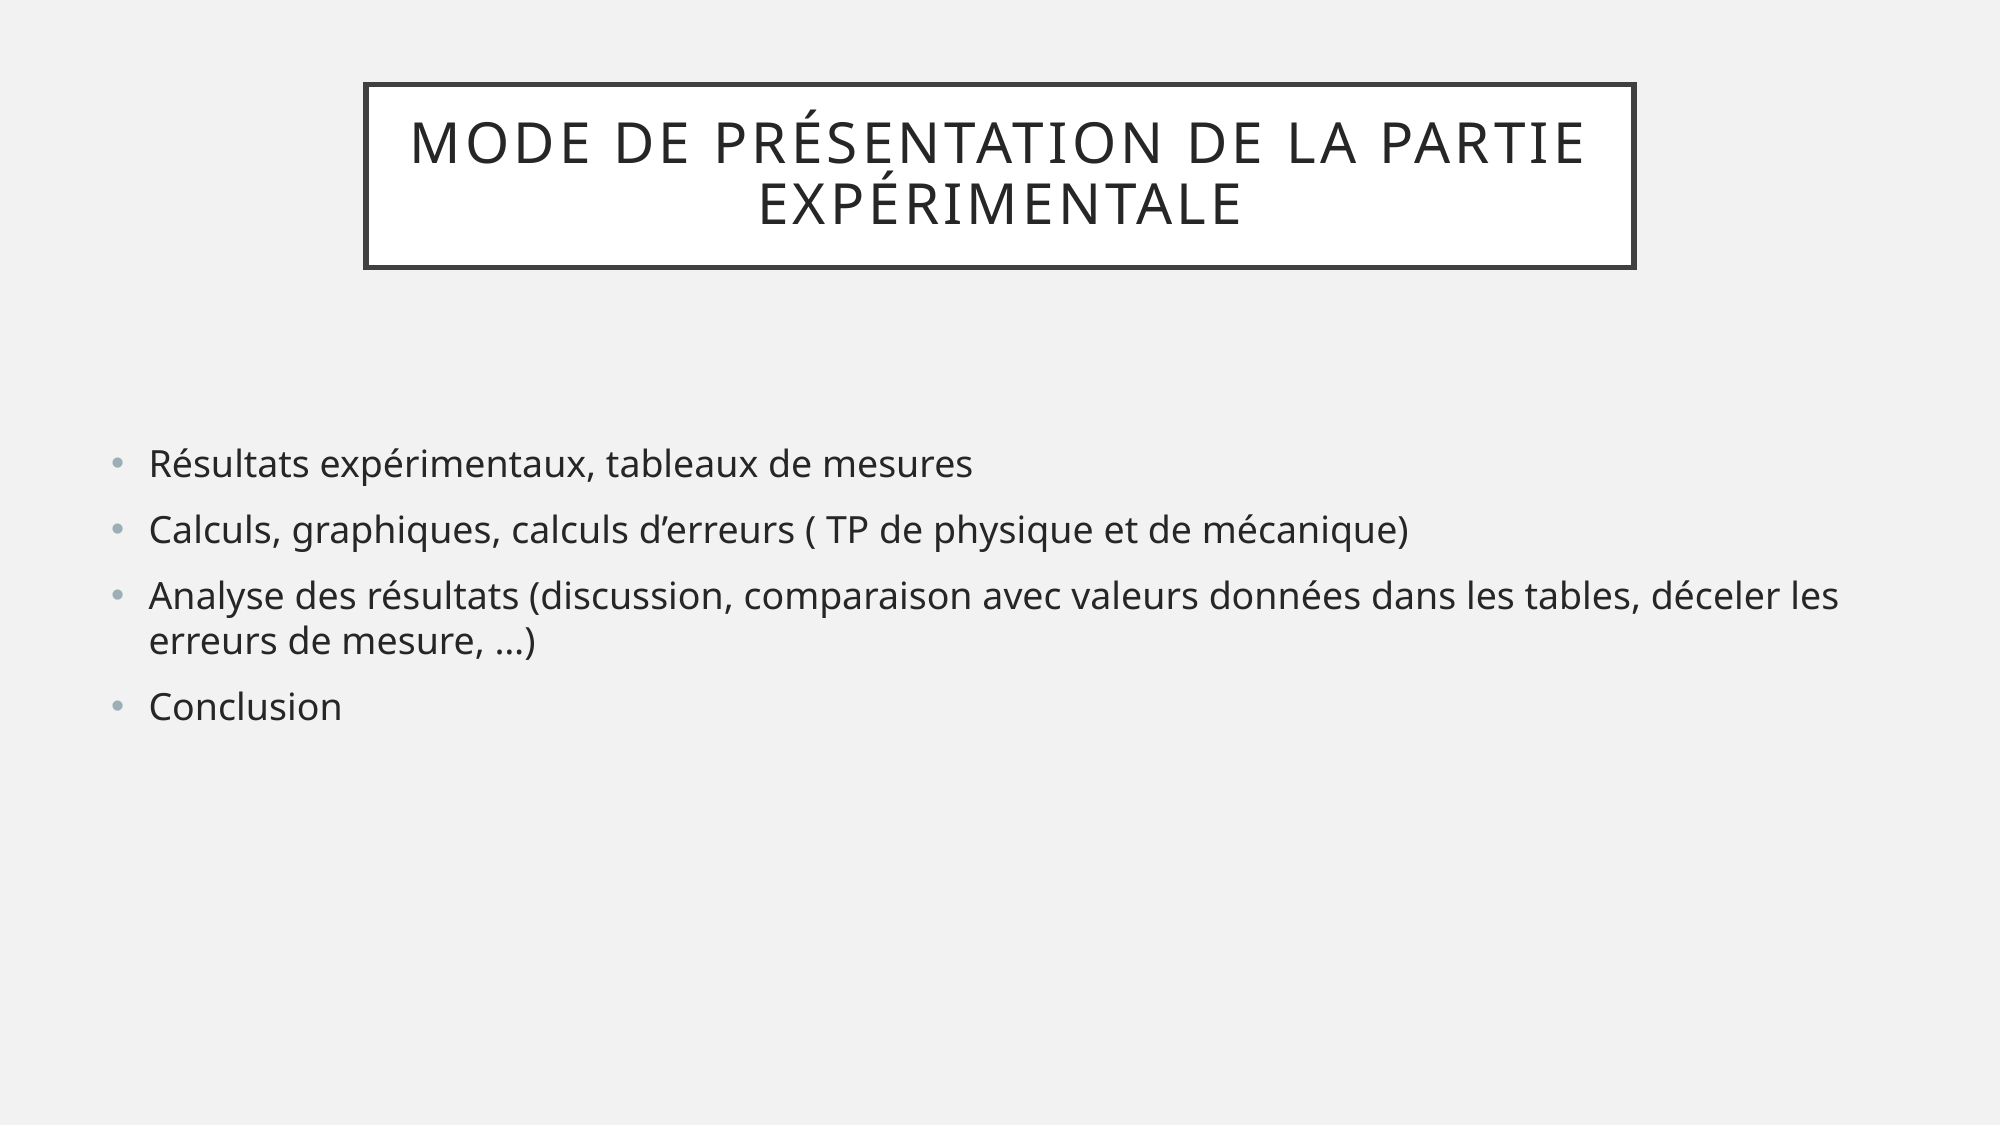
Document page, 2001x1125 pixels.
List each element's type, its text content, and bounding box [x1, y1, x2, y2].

title Mode de présentation de la partie expérimentale [363, 82, 1637, 270]
list Résultats expérimentaux, tableaux de mesures Calculs, graphiques, calculs d’erreurs ( TP de physique et de mécanique) Analyse des résultats (discussion, comparaison avec valeurs données dans les tables, déceler les erreurs de mesure, …) Conclusion [96, 432, 1889, 942]
